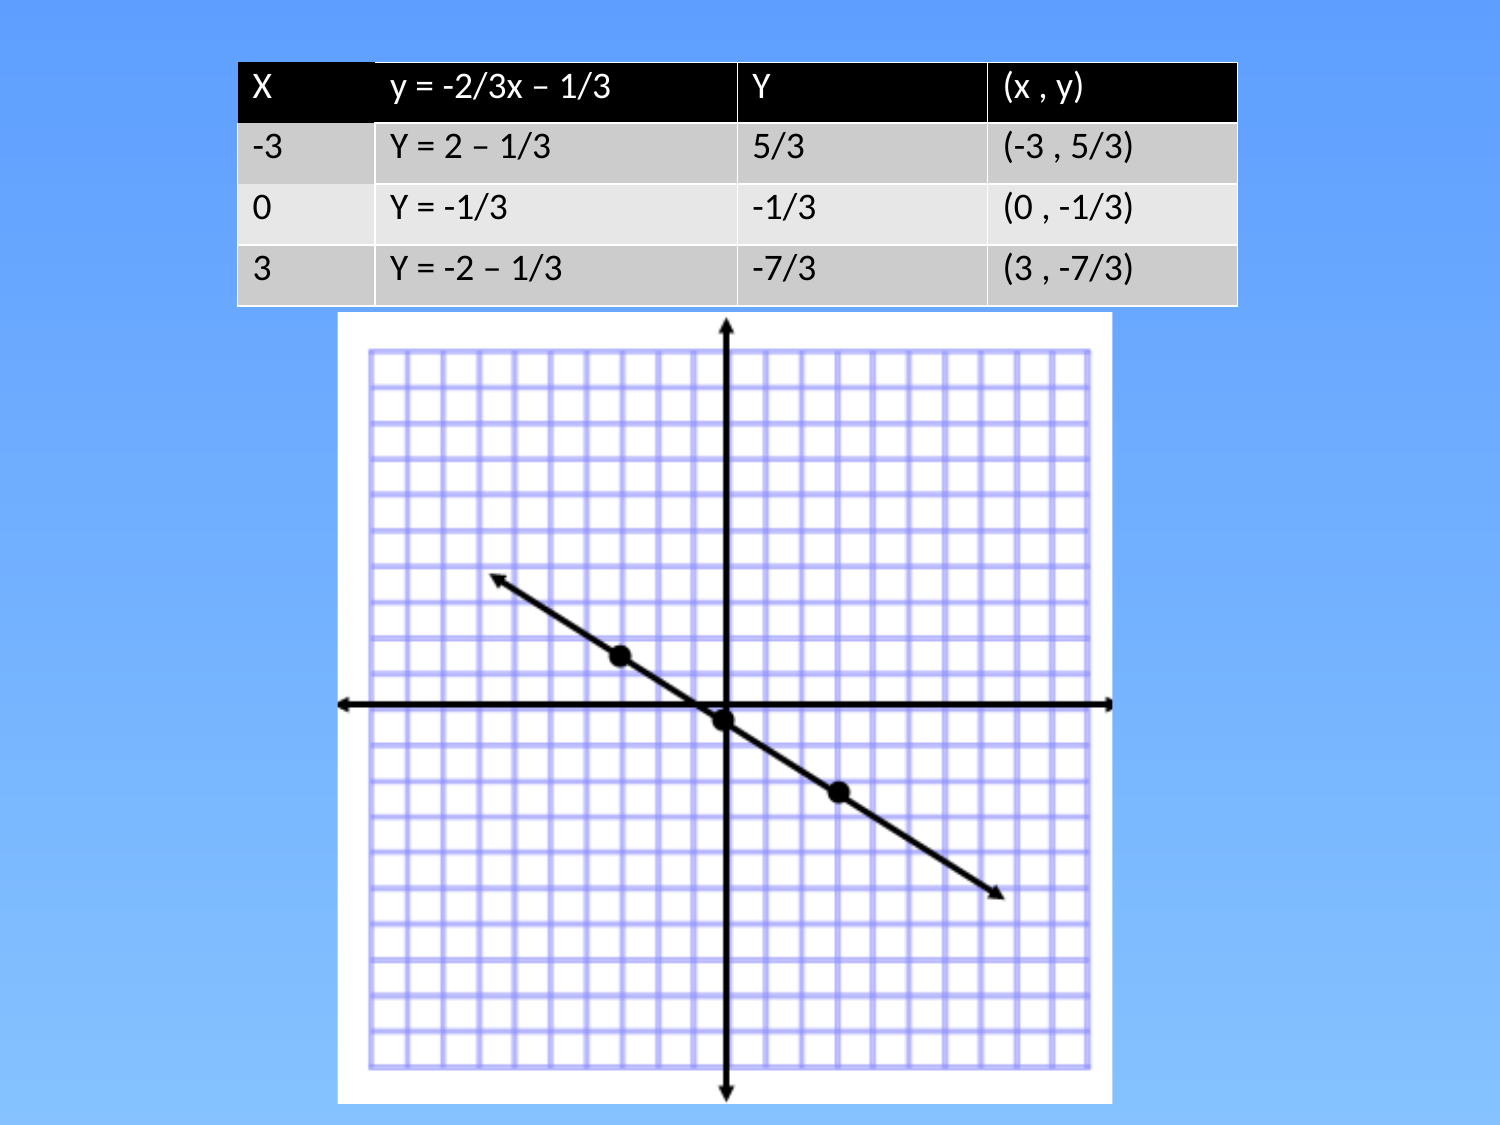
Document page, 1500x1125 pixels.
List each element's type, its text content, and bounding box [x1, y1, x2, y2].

table_cell -3 [238, 123, 374, 184]
table_cell (0 , -1/3) [988, 185, 1237, 244]
table_header Y [738, 63, 987, 122]
picture [337, 312, 1113, 1105]
table_cell Y = -2 – 1/3 [376, 246, 737, 305]
table_cell 0 [238, 184, 374, 244]
table_cell (3 , -7/3) [988, 246, 1237, 305]
table_cell Y = -1/3 [376, 185, 737, 244]
table_cell (-3 , 5/3) [988, 124, 1237, 183]
table_cell 3 [238, 246, 374, 305]
table_cell -1/3 [738, 185, 987, 244]
table_header y = -2/3x – 1/3 [375, 63, 737, 122]
table_cell 5/3 [738, 124, 987, 183]
table_header X [238, 62, 375, 123]
table_cell -7/3 [738, 246, 987, 305]
table_cell Y = 2 – 1/3 [376, 124, 737, 183]
table_header (x , y) [988, 63, 1237, 122]
